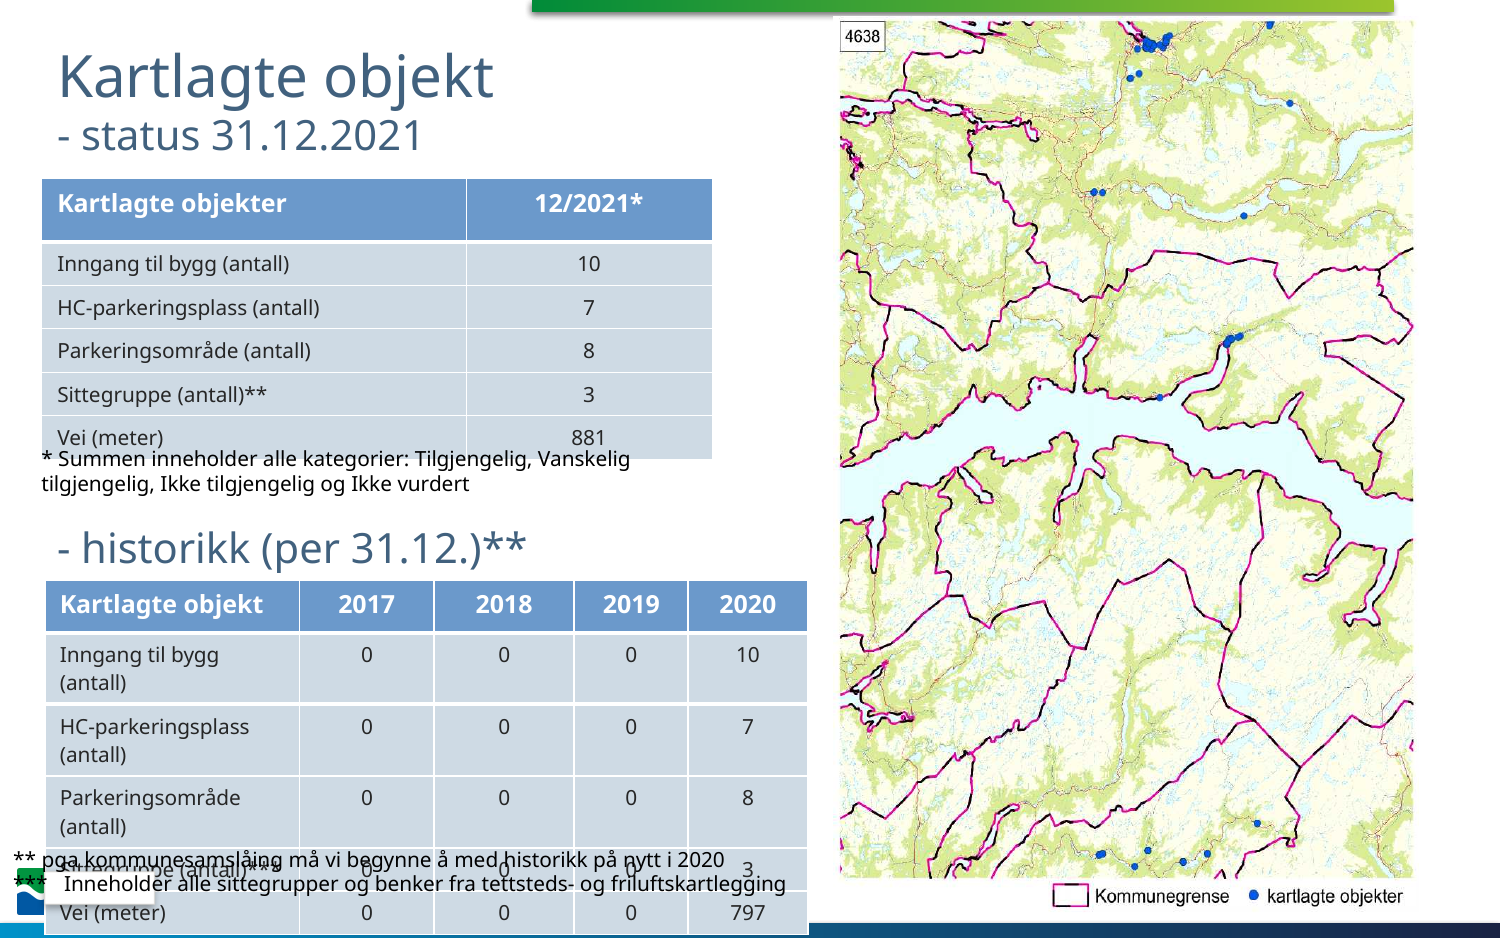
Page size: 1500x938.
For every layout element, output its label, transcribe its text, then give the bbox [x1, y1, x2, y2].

table_cell 8 [467, 329, 712, 372]
picture [833, 16, 1419, 913]
text_box * Summen inneholder alle kategorier: Tilgjengelig, Vanskelig tilgjengelig, Ikke tilgjengelig og Ikke vurdert [26, 438, 711, 504]
table_cell Inngang til bygg (antall) [42, 244, 466, 285]
table_cell 7 [467, 286, 712, 328]
text_box Kartlagte objekt - status 31.12.2021 [42, 24, 828, 167]
table_cell 0 [575, 777, 687, 838]
table_header Kartlagte objekter [42, 179, 466, 240]
table_cell 10 [689, 635, 807, 702]
table_cell Vei (meter) [42, 416, 466, 438]
table_cell 7 [689, 706, 807, 775]
table_cell 0 [435, 777, 573, 838]
table_cell Parkeringsområde (antall) [46, 777, 299, 838]
text_box - historikk (per 31.12.)** [42, 496, 828, 580]
table_cell 8 [689, 777, 807, 847]
table_header Kartlagte objekt [46, 581, 299, 631]
table_cell 881 [467, 416, 712, 459]
table_cell 0 [575, 904, 687, 934]
table_header 12/2021* [467, 179, 712, 240]
table_cell Inngang til bygg (antall) [46, 635, 299, 702]
table_cell 0 [300, 706, 433, 775]
table_cell 0 [300, 635, 433, 702]
table_cell HC-parkeringsplass (antall) [46, 706, 299, 775]
table_cell 0 [300, 777, 433, 838]
table_cell Vei (meter) [46, 904, 299, 934]
table_cell 0 [435, 635, 573, 702]
table_cell 10 [467, 244, 712, 285]
table_cell 0 [575, 706, 687, 775]
table_cell 0 [435, 904, 573, 934]
text_box ** pga kommunesamslåing må vi begynne å med historikk på nytt i 2020 *** Inneholder alle sittegrupper og benker fra tettsteds- og friluftskartlegging [0, 838, 802, 904]
table_cell HC-parkeringsplass (antall) [42, 286, 466, 328]
table_header 2017 [300, 581, 433, 631]
table_cell 0 [300, 904, 433, 934]
table_cell 3 [467, 373, 712, 415]
table_cell 0 [575, 635, 687, 702]
table_header 2019 [575, 581, 687, 631]
table_cell Sittegruppe (antall)** [42, 373, 466, 415]
table_cell 0 [435, 706, 573, 775]
table_header 2020 [689, 581, 807, 631]
table_cell 797 [689, 892, 807, 934]
table_cell Parkeringsområde (antall) [42, 329, 466, 372]
table_cell 3 [802, 849, 807, 890]
table_header 2018 [435, 581, 573, 631]
